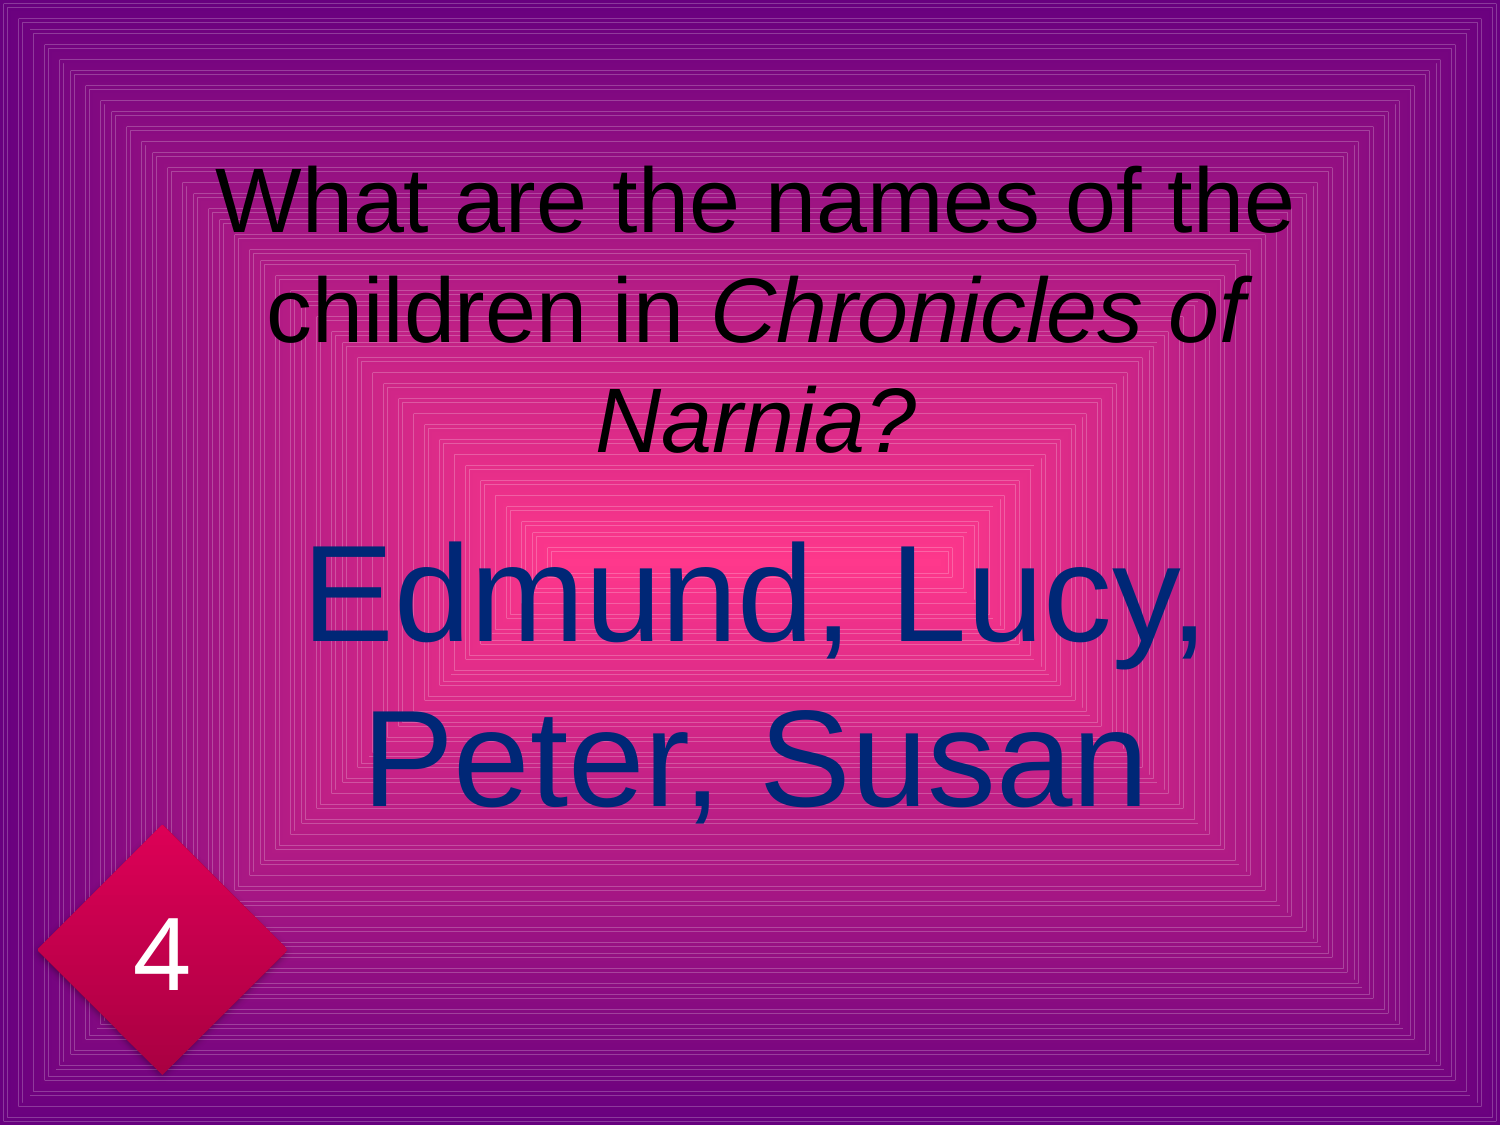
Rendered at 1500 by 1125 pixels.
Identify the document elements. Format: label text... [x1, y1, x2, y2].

text_box 4 [37, 838, 288, 1075]
text_box Edmund, Lucy, Peter, Susan [112, 500, 1400, 838]
title What are the names of the children in Chronicles of Narnia? [112, 137, 1401, 476]
